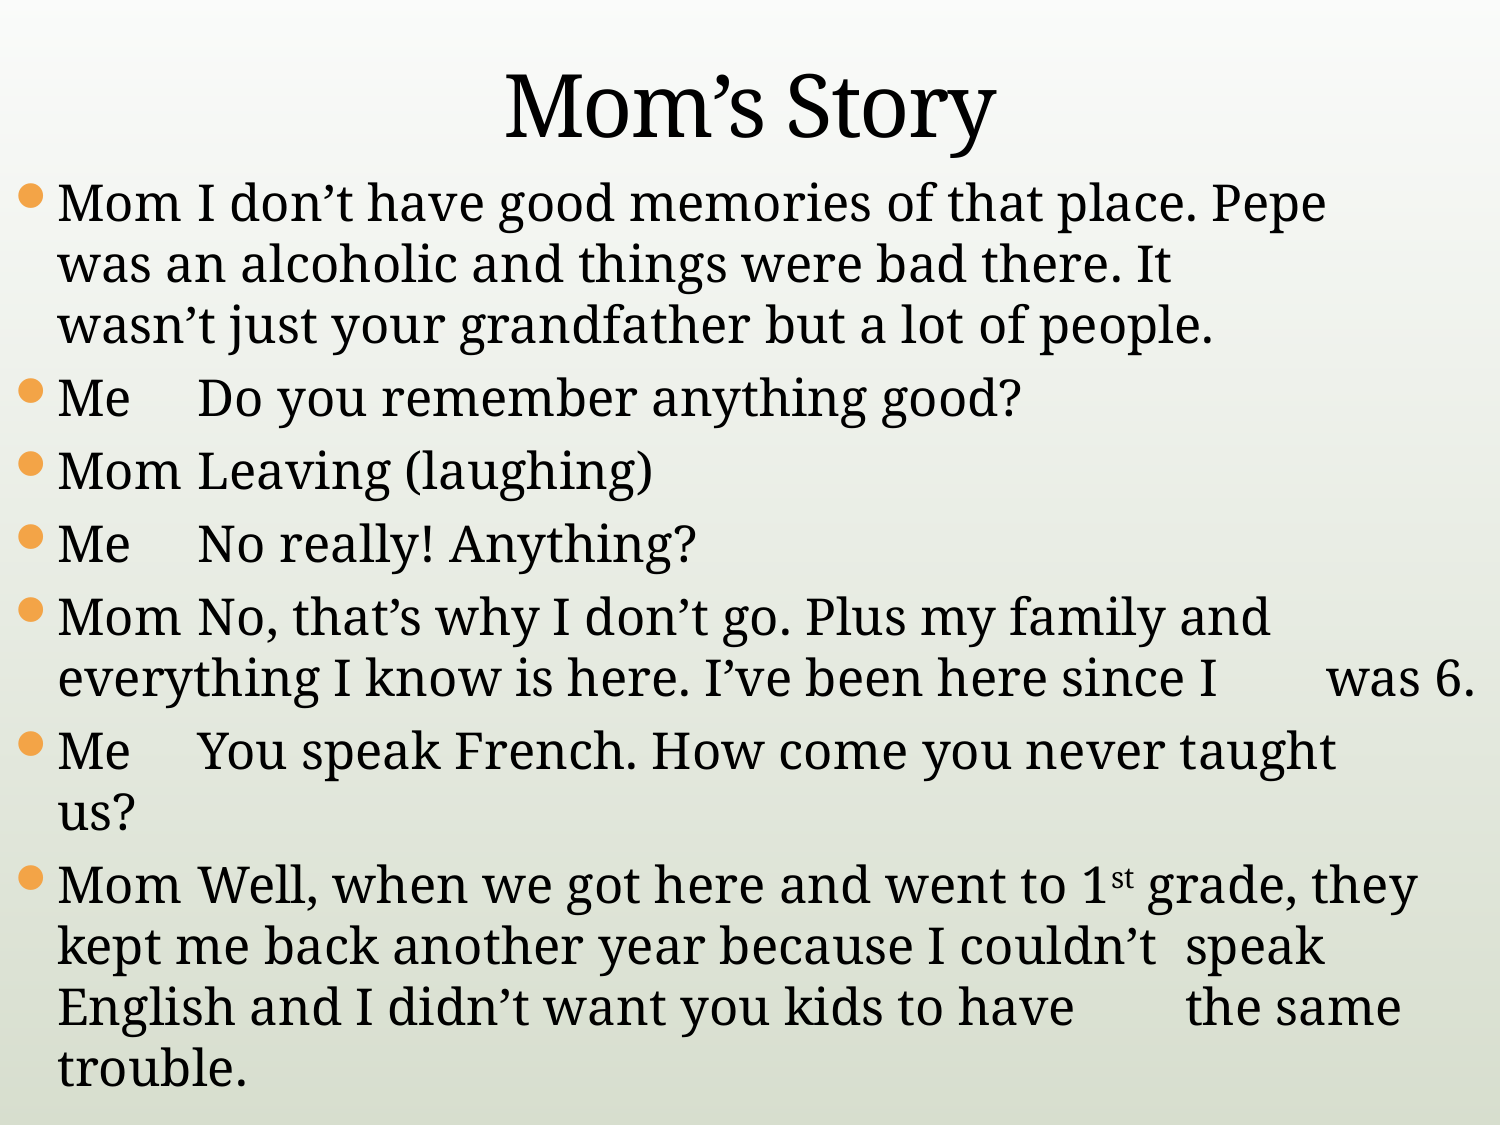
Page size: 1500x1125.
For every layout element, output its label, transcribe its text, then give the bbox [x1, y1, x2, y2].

title Mom’s Story [74, 24, 1425, 163]
list Mom I don’t have good memories of that place. Pepe was an alcoholic and things were bad there. It wasn’t just your grandfather but a lot of people. Me Do you remember anything good? Mom Leaving (laughing) Me No really! Anything? Mom No, that’s why I don’t go. Plus my family and everything I know is here. I’ve been here since I was 6. Me You speak French. How come you never taught us? Mom Well, when we got here and went to 1st grade, they kept me back another year because I couldn’t speak English and I didn’t want you kids to have the same trouble. [0, 163, 1500, 1125]
